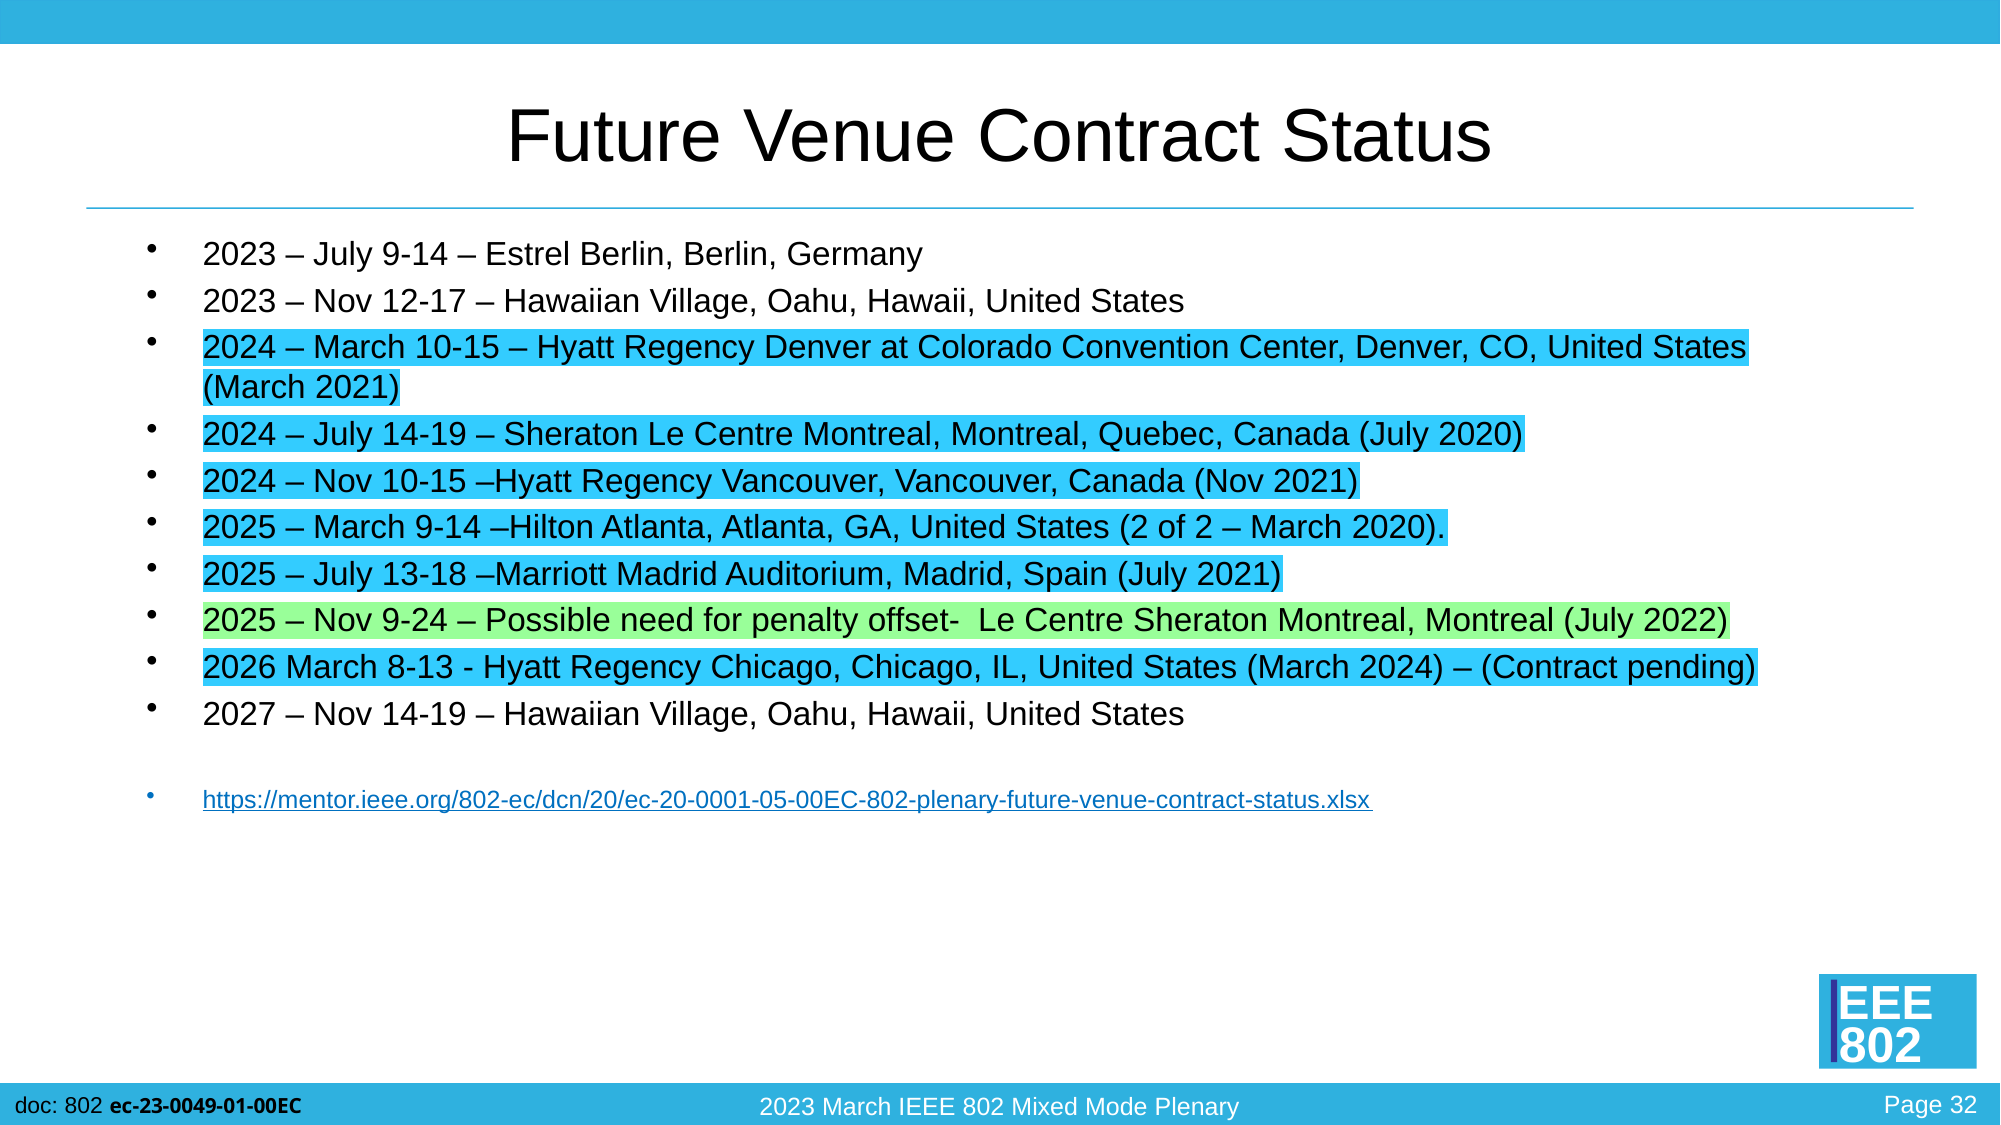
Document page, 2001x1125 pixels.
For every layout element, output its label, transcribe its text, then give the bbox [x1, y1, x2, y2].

list 2023 – July 9-14 – Estrel Berlin, Berlin, Germany 2023 – Nov 12-17 – Hawaiian Village, Oahu, Hawaii, United States 2024 – March 10-15 – Hyatt Regency Denver at Colorado Convention Center, Denver, CO, United States (March 2021) 2024 – July 14-19 – Sheraton Le Centre Montreal, Montreal, Quebec, Canada (July 2020) 2024 – Nov 10-15 –Hyatt Regency Vancouver, Vancouver, Canada (Nov 2021) 2025 – March 9-14 –Hilton Atlanta, Atlanta, GA, United States (2 of 2 – March 2020). 2025 – July 13-18 –Marriott Madrid Auditorium, Madrid, Spain (July 2021) 2025 – Nov 9-24 – Possible need for penalty offset- Le Centre Sheraton Montreal, Montreal (July 2022) 2026 March 8-13 - Hyatt Regency Chicago, Chicago, IL, United States (March 2024) – (Contract pending) 2027 – Nov 14-19 – Hawaiian Village, Oahu, Hawaii, United States https://mentor.ieee.org/802-ec/dcn/20/ec-20-0001-05-00EC-802-plenary-future-venue-contract-status.xlsx [131, 224, 1869, 988]
title Future Venue Contract Status [99, 66, 1900, 197]
